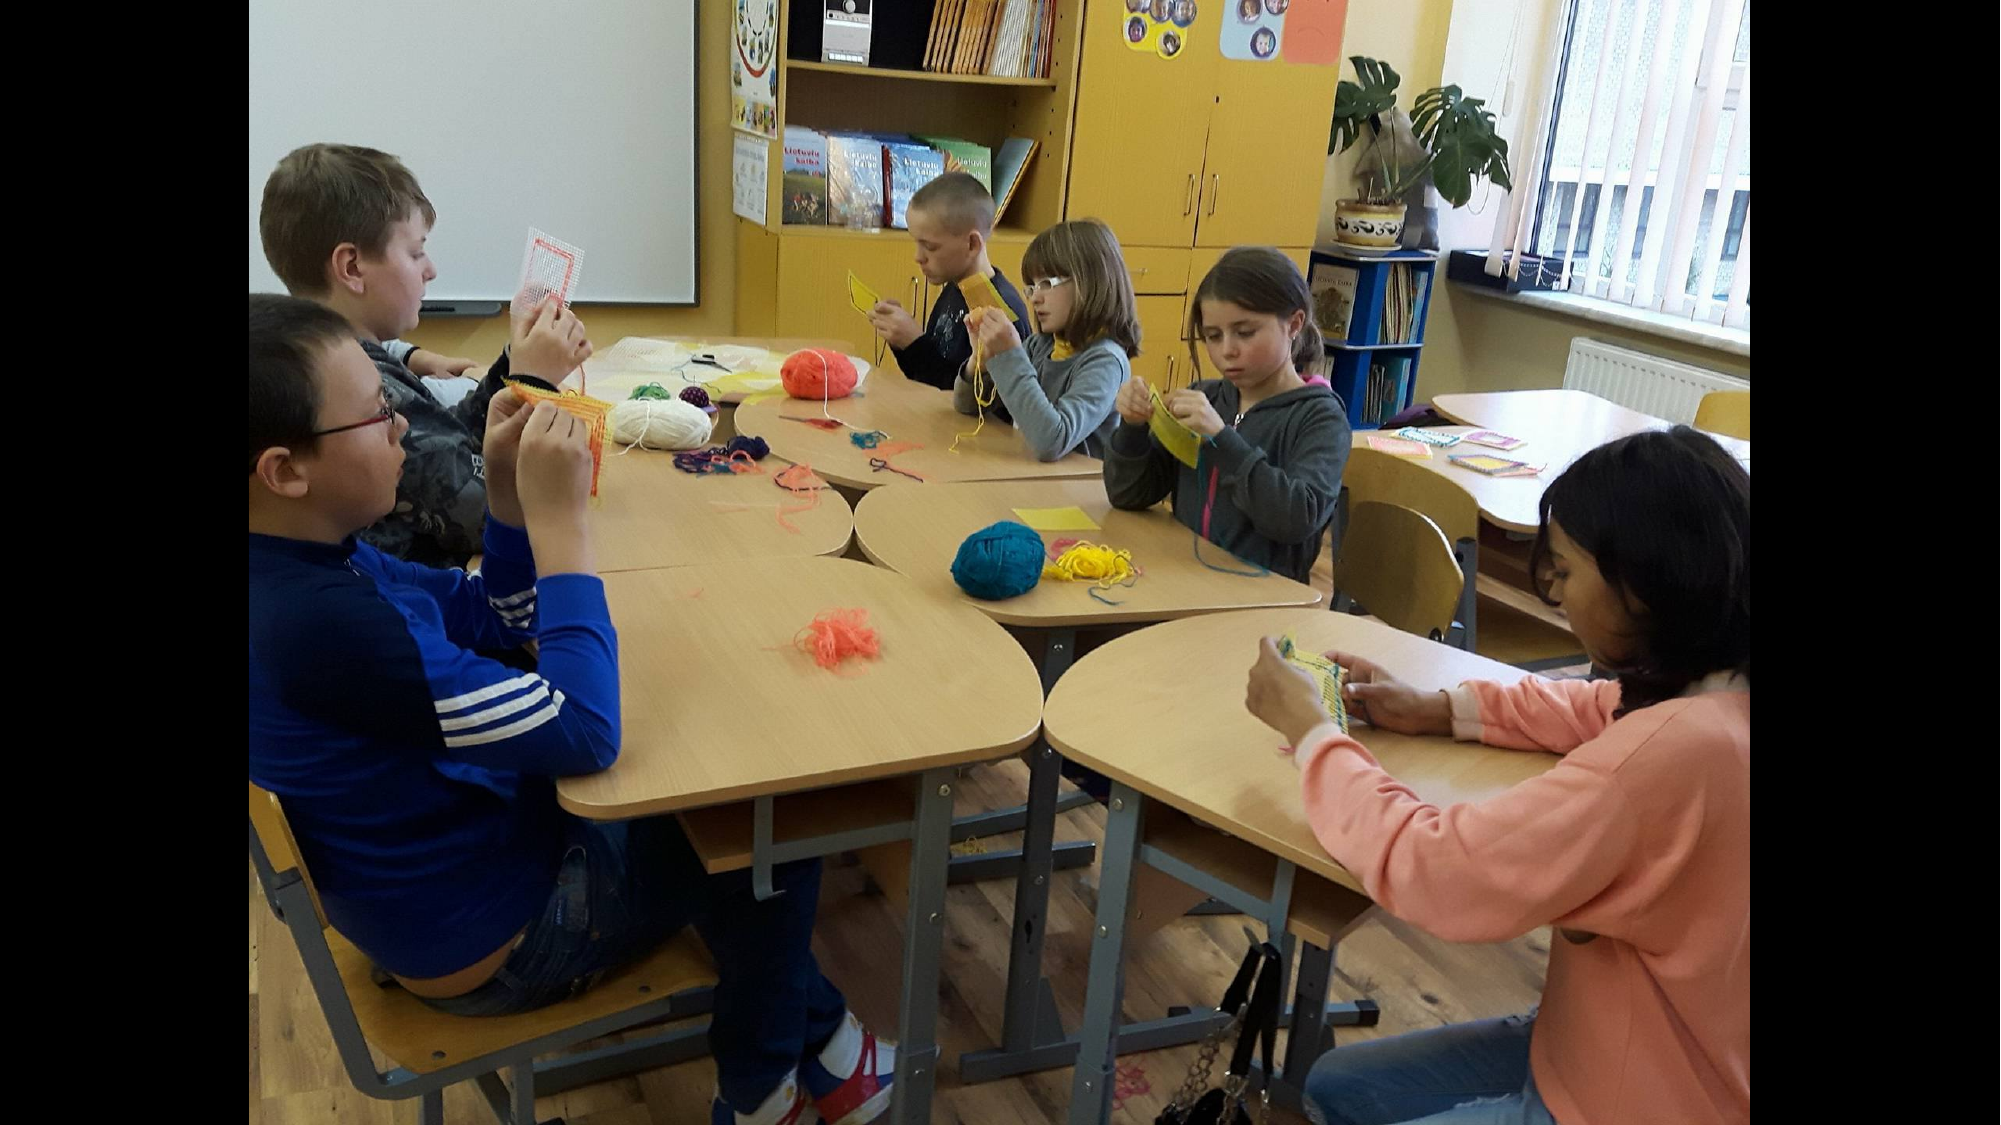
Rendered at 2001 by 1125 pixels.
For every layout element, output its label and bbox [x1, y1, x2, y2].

picture [249, 0, 1750, 1125]
